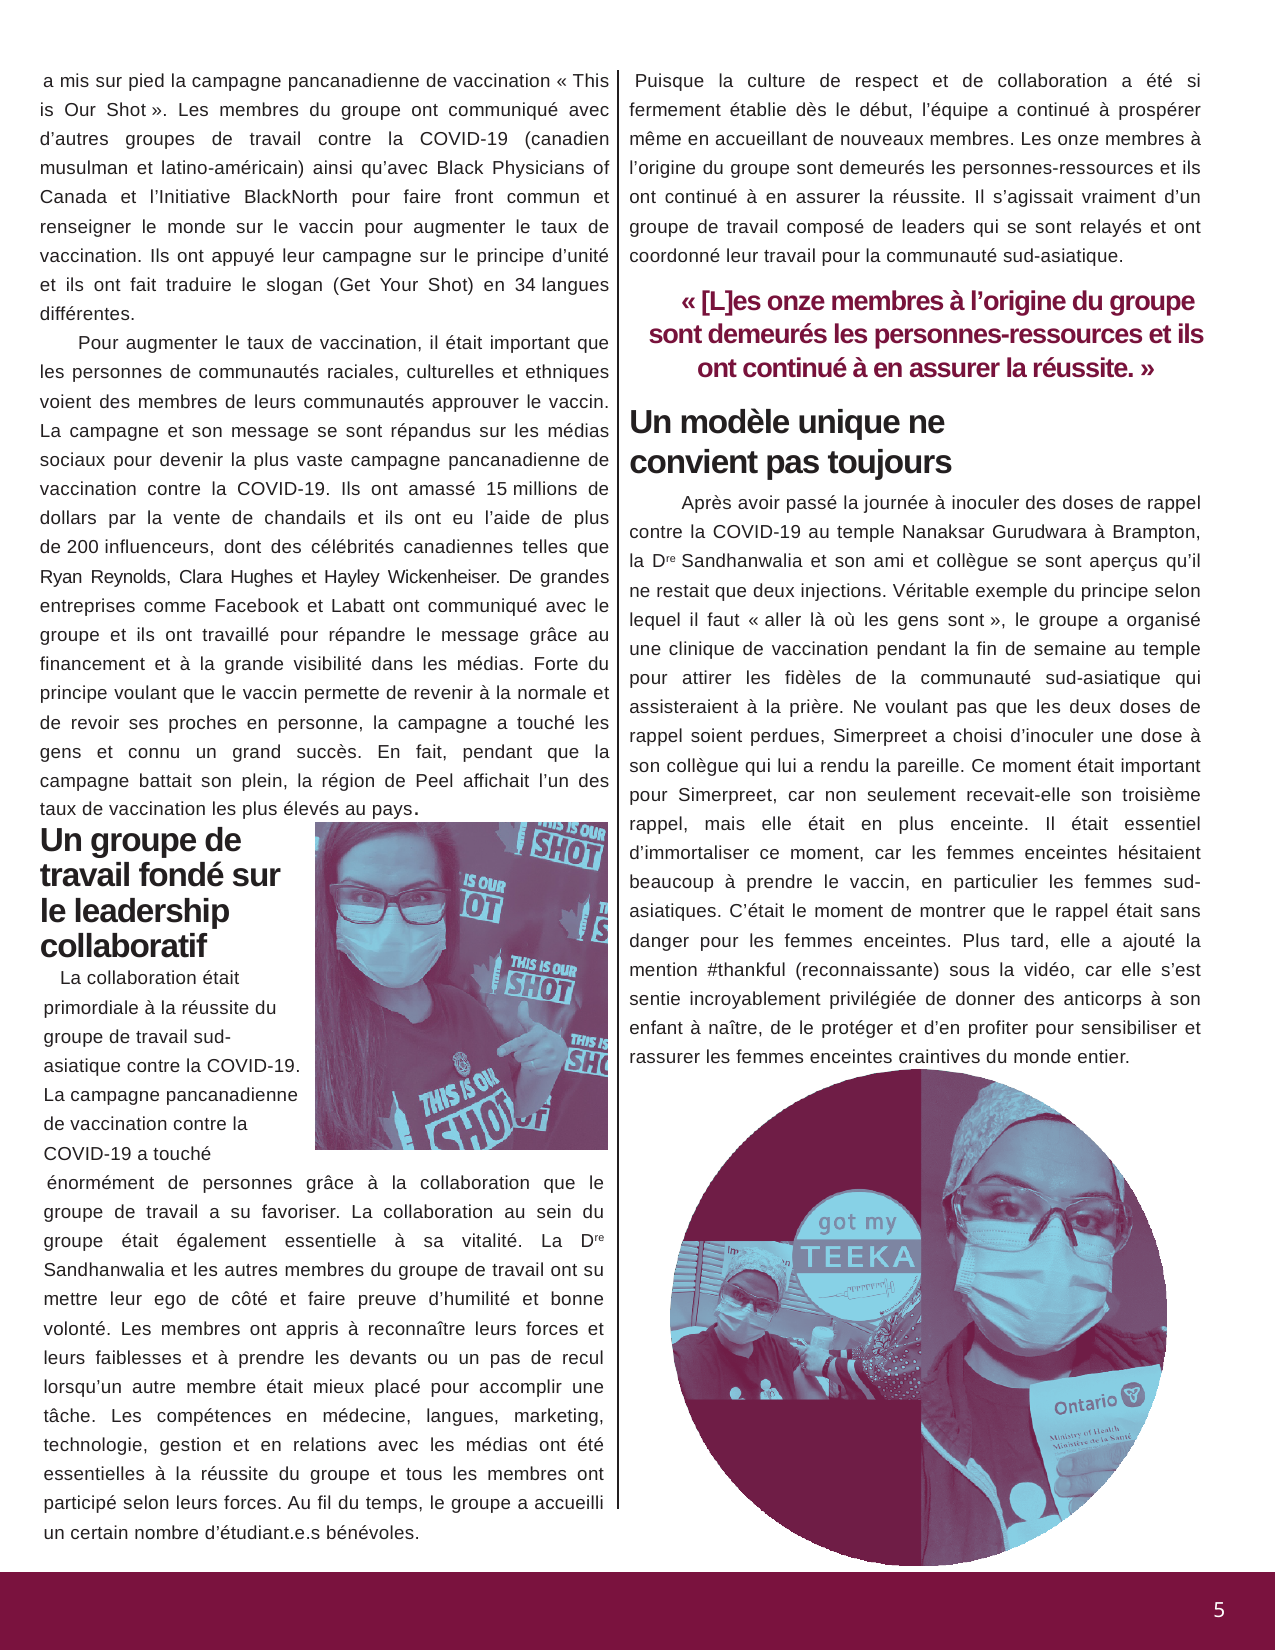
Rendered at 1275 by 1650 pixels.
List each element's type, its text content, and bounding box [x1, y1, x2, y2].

text_box La collaboration était primordiale à la réussite du groupe de travail sud-asiatique contre la COVID-19. La campagne pancanadienne de vaccination contre la COVID-19 a touché énormément de personnes grâce à la collaboration que le groupe de travail a su favoriser. La collaboration au sein du groupe était également essentielle à sa vitalité. La Dre Sandhanwalia et les autres membres du groupe de travail ont su mettre leur ego de côté et faire preuve d’humilité et bonne volonté. Les membres ont appris à reconnaître leurs forces et leurs faiblesses et à prendre les devants ou un pas de recul lorsqu’un autre membre était mieux placé pour accomplir une tâche. Les compétences en médecine, langues, marketing, technologie, gestion et en relations avec les médias ont été essentielles à la réussite du groupe et tous les membres ont participé selon leurs forces. Au fil du temps, le groupe a accueilli un certain nombre d’étudiant.e.s bénévoles. [28, 952, 620, 1551]
slide_number 5 [1206, 1596, 1229, 1627]
text_box Un groupe de travail fondé sur le leadership collaboratif [39, 822, 313, 930]
text_box « [L]es onze membres à l’origine du groupe sont demeurés les personnes-ressources et ils ont continué à en assurer la réussite. » [628, 275, 1229, 391]
picture [670, 1069, 1167, 1566]
text_box a mis sur pied la campagne pancanadienne de vaccination « This is Our Shot ». Les membres du groupe ont communiqué avec d’autres groupes de travail contre la COVID-19 (canadien musulman et latino-américain) ainsi qu’avec Black Physicians of Canada et l’Initiative BlackNorth pour faire front commun et renseigner le monde sur le vaccin pour augmenter le taux de vaccination. Ils ont appuyé leur campagne sur le principe d’unité et ils ont fait traduire le slogan (Get Your Shot) en 34 langues différentes. Pour augmenter le taux de vaccination, il était important que les personnes de communautés raciales, culturelles et ethniques voient des membres de leurs communautés approuver le vaccin. La campagne et son message se sont répandus sur les médias sociaux pour devenir la plus vaste campagne pancanadienne de vaccination contre la COVID-19. Ils ont amassé 15 millions de dollars par la vente de chandails et ils ont eu l’aide de plus de 200 influenceurs, dont des célébrités canadiennes telles que Ryan Reynolds, Clara Hughes et Hayley Wickenheiser. De grandes entreprises comme Facebook et Labatt ont communiqué avec le groupe et ils ont travaillé pour répandre le message grâce au financement et à la grande visibilité dans les médias. Forte du principe voulant que le vaccin permette de revenir à la normale et de revoir ses proches en personne, la campagne a touché les gens et connu un grand succès. En fait, pendant que la campagne battait son plein, la région de Peel affichait l’un des taux de vaccination les plus élevés au pays. [39, 61, 611, 821]
text_box Un groupe de travail fondé sur le leadership collaboratif [609, 822, 774, 930]
text_box Puisque la culture de respect et de collaboration a été si fermement établie dès le début, l’équipe a continué à prospérer même en accueillant de nouveaux membres. Les onze membres à l’origine du groupe sont demeurés les personnes-ressources et ils ont continué à en assurer la réussite. Il s’agissait vraiment d’un groupe de travail composé de leaders qui se sont relayés et ont coordonné leur travail pour la communauté sud-asiatique. Un modèle unique ne convient pas toujours Après avoir passé la journée à inoculer des doses de rappel contre la COVID-19 au temple Nanaksar Gurudwara à Brampton, la Dre Sandhanwalia et son ami et collègue se sont aperçus qu’il ne restait que deux injections. Véritable exemple du principe selon lequel il faut « aller là où les gens sont », le groupe a organisé une clinique de vaccination pendant la fin de semaine au temple pour attirer les fidèles de la communauté sud-asiatique qui assisteraient à la prière. Ne voulant pas que les deux doses de rappel soient perdues, Simerpreet a choisi d’inoculer une dose à son collègue qui lui a rendu la pareille. Ce moment était important pour Simerpreet, car non seulement recevait-elle son troisième rappel, mais elle était en plus enceinte. Il était essentiel d’immortaliser ce moment, car les femmes enceintes hésitaient beaucoup à prendre le vaccin, en particulier les femmes sud-asiatiques. C’était le moment de montrer que le rappel était sans danger pour les femmes enceintes. Plus tard, elle a ajouté la mention #thankful (reconnaissante) sous la vidéo, car elle s’est sentie incroyablement privilégiée de donner des anticorps à son enfant à naître, de le protéger et d’en profiter pour sensibiliser et rassurer les femmes enceintes craintives du monde entier. [629, 61, 1203, 275]
text_box [0, 1572, 1275, 1650]
text_box Puisque la culture de respect et de collaboration a été si fermement établie dès le début, l’équipe a continué à prospérer même en accueillant de nouveaux membres. Les onze membres à l’origine du groupe sont demeurés les personnes-ressources et ils ont continué à en assurer la réussite. Il s’agissait vraiment d’un groupe de travail composé de leaders qui se sont relayés et ont coordonné leur travail pour la communauté sud-asiatique. Un modèle unique ne convient pas toujours Après avoir passé la journée à inoculer des doses de rappel contre la COVID-19 au temple Nanaksar Gurudwara à Brampton, la Dre Sandhanwalia et son ami et collègue se sont aperçus qu’il ne restait que deux injections. Véritable exemple du principe selon lequel il faut « aller là où les gens sont », le groupe a organisé une clinique de vaccination pendant la fin de semaine au temple pour attirer les fidèles de la communauté sud-asiatique qui assisteraient à la prière. Ne voulant pas que les deux doses de rappel soient perdues, Simerpreet a choisi d’inoculer une dose à son collègue qui lui a rendu la pareille. Ce moment était important pour Simerpreet, car non seulement recevait-elle son troisième rappel, mais elle était en plus enceinte. Il était essentiel d’immortaliser ce moment, car les femmes enceintes hésitaient beaucoup à prendre le vaccin, en particulier les femmes sud-asiatiques. C’était le moment de montrer que le rappel était sans danger pour les femmes enceintes. Plus tard, elle a ajouté la mention #thankful (reconnaissante) sous la vidéo, car elle s’est sentie incroyablement privilégiée de donner des anticorps à son enfant à naître, de le protéger et d’en profiter pour sensibiliser et rassurer les femmes enceintes craintives du monde entier. [629, 391, 1203, 1068]
picture [315, 822, 608, 1150]
